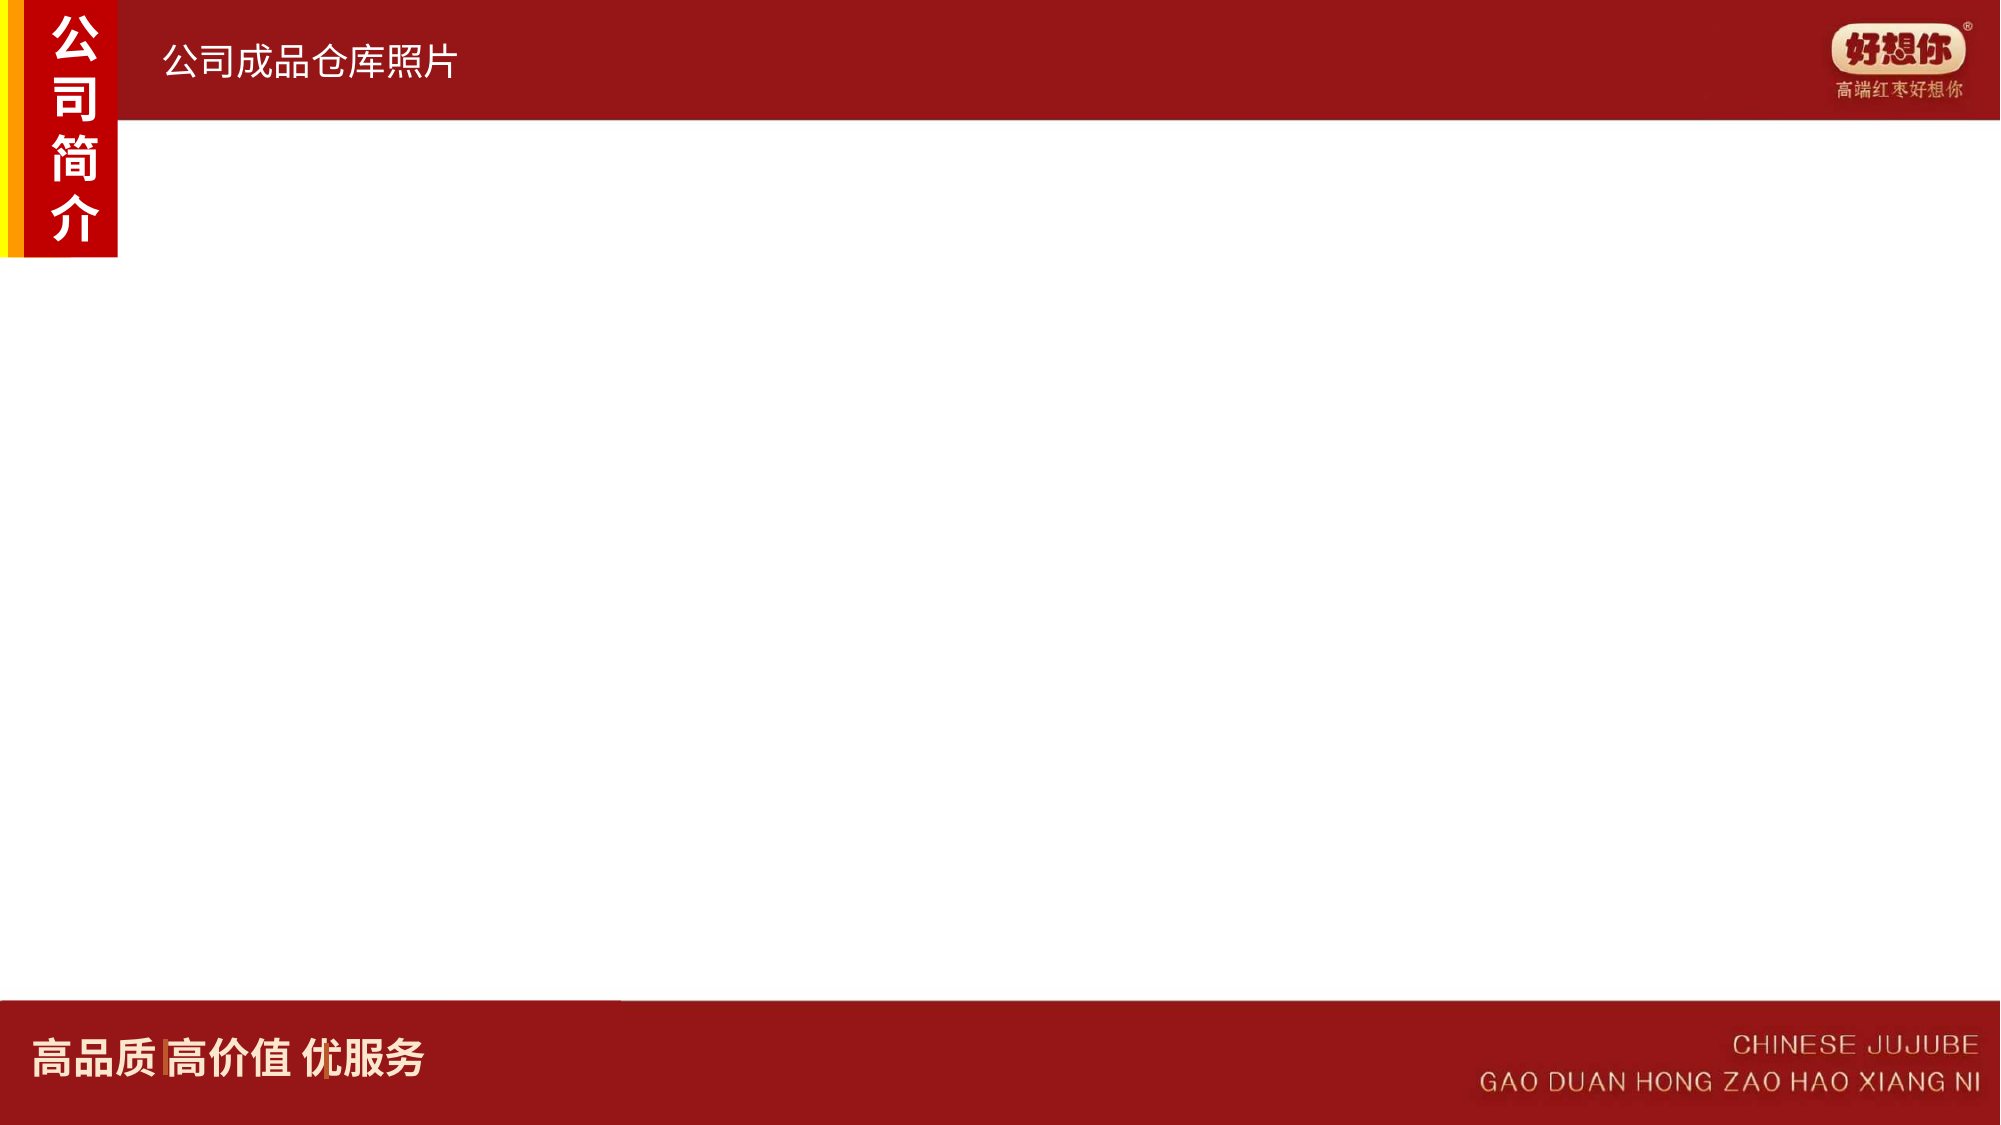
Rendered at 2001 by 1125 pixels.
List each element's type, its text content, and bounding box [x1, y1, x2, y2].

text_box [23, 0, 119, 259]
text_box 公司成品仓库照片 [146, 30, 477, 91]
text_box [7, 0, 23, 259]
text_box [0, 0, 7, 259]
text_box 公司简介 [35, 0, 84, 255]
picture [0, 0, 2000, 1125]
